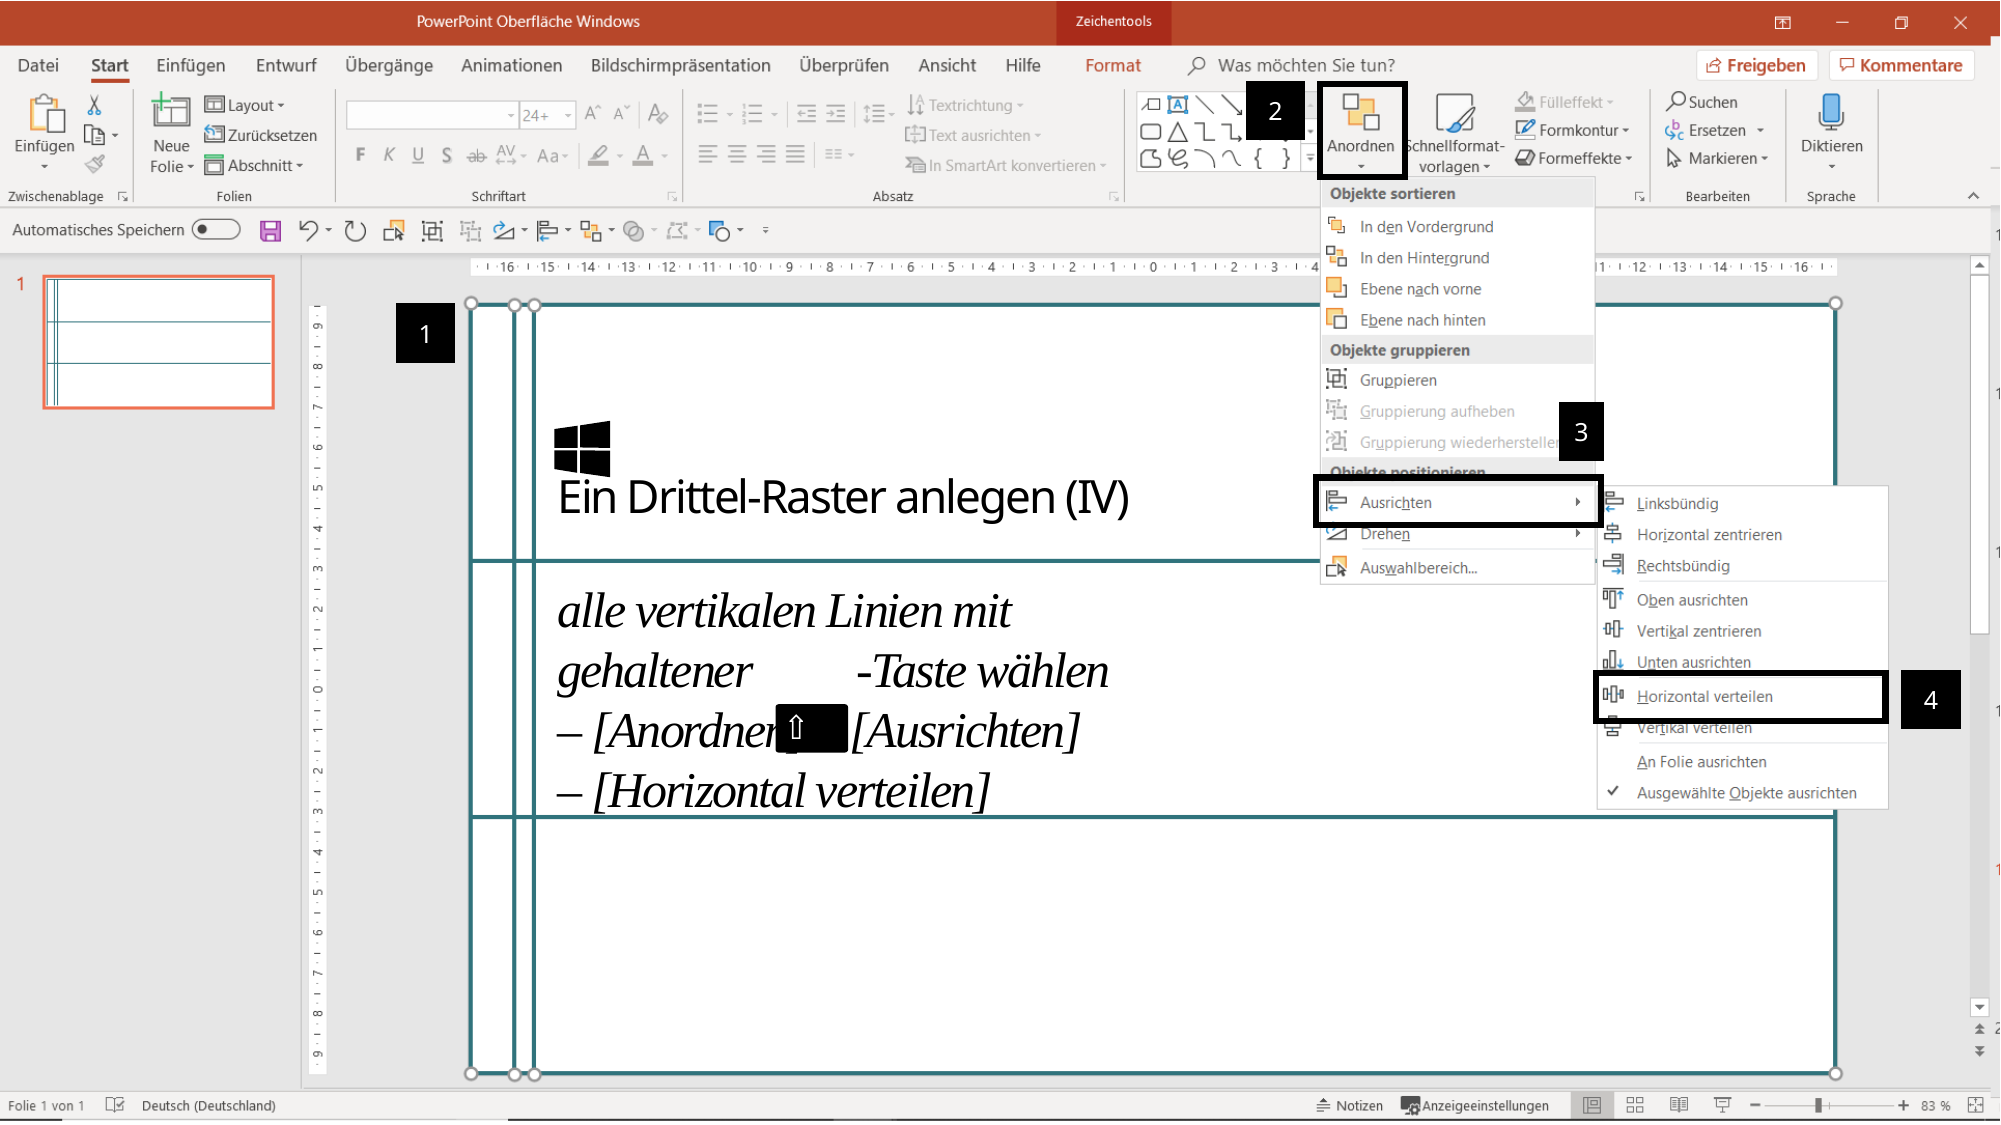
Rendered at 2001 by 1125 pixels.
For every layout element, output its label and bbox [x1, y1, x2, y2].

text_box [0, 0, 2000, 1125]
